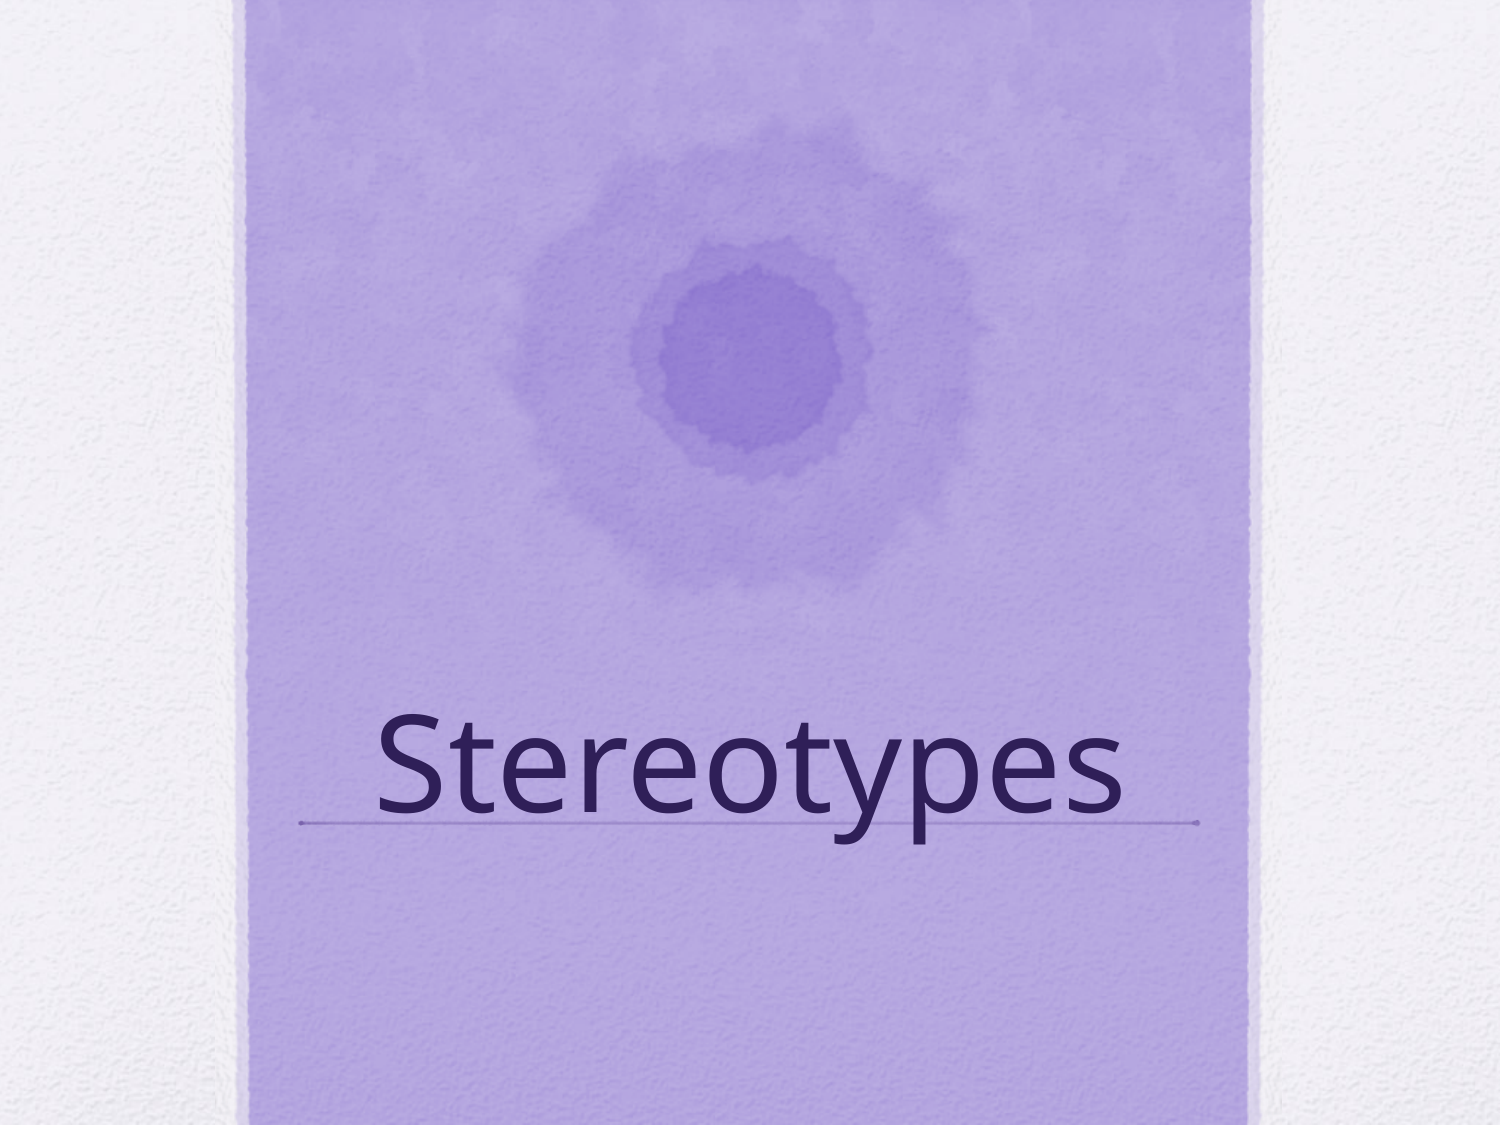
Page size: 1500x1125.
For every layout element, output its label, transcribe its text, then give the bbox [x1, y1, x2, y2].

title Stereotypes [304, 605, 1198, 847]
picture [0, 0, 1500, 1125]
